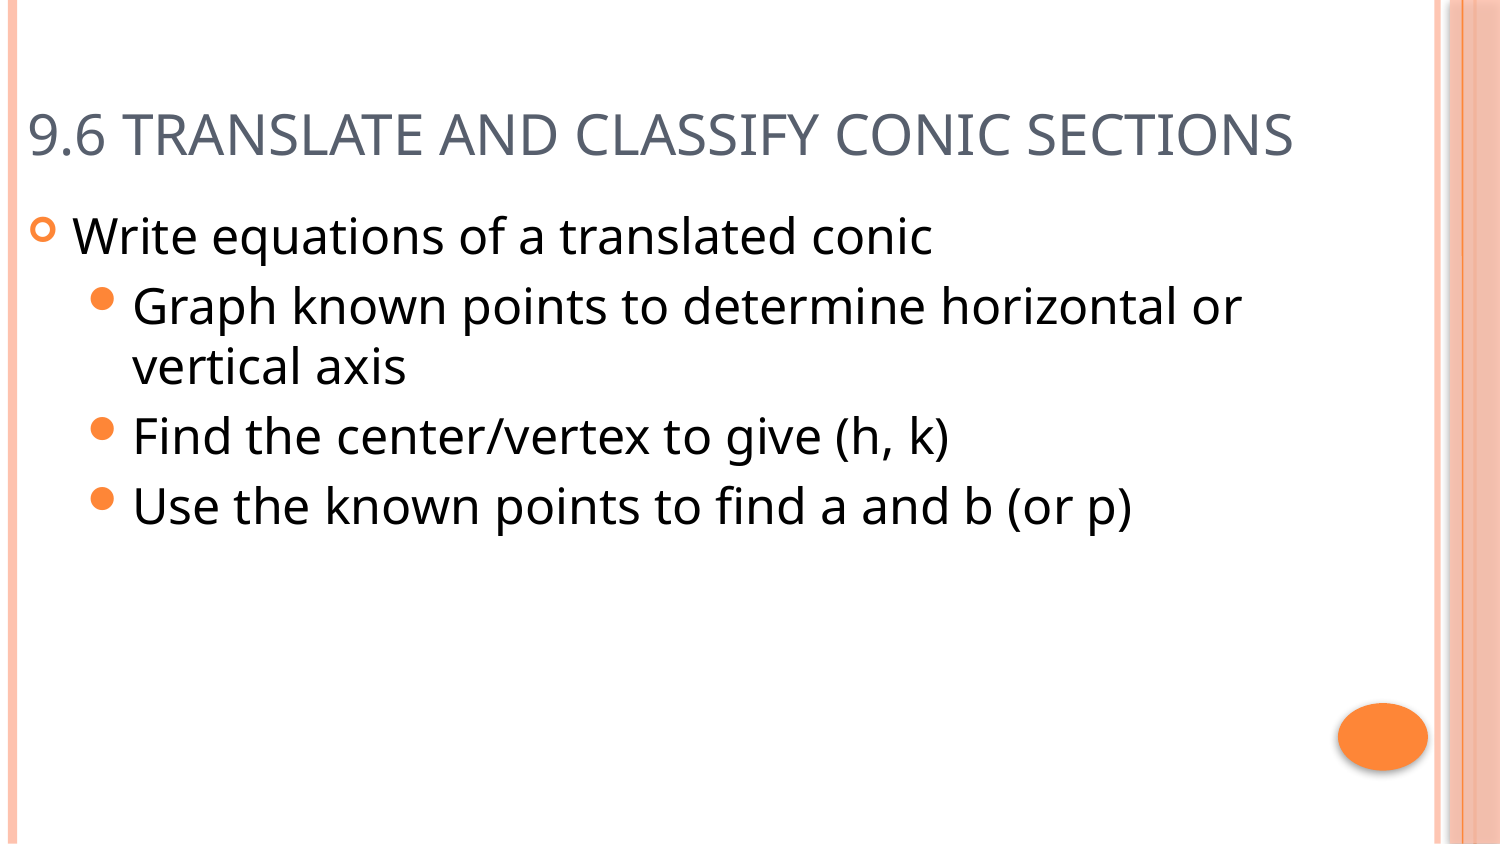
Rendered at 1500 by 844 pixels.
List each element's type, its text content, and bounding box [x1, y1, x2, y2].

title 9.6 Translate and Classify Conic Sections [12, 33, 1375, 175]
list Write equations of a translated conic Graph known points to determine horizontal or vertical axis Find the center/vertex to give (h, k) Use the known points to find a and b (or p) [12, 196, 1375, 797]
